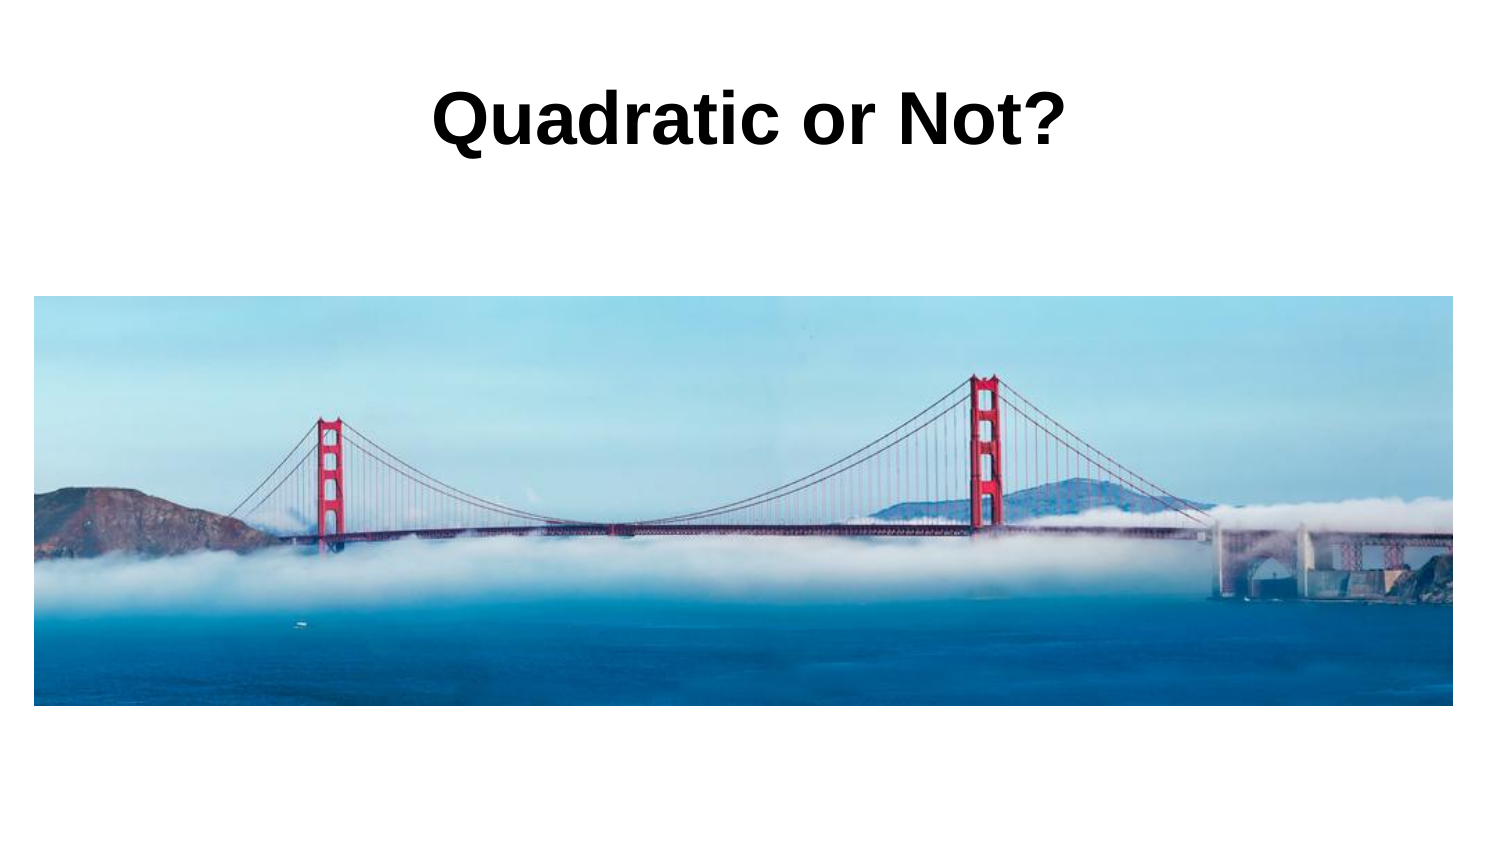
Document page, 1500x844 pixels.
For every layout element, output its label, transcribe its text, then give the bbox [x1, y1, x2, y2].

picture [296, 619, 307, 629]
picture [33, 296, 1454, 706]
title Quadratic or Not? [75, 33, 1425, 175]
